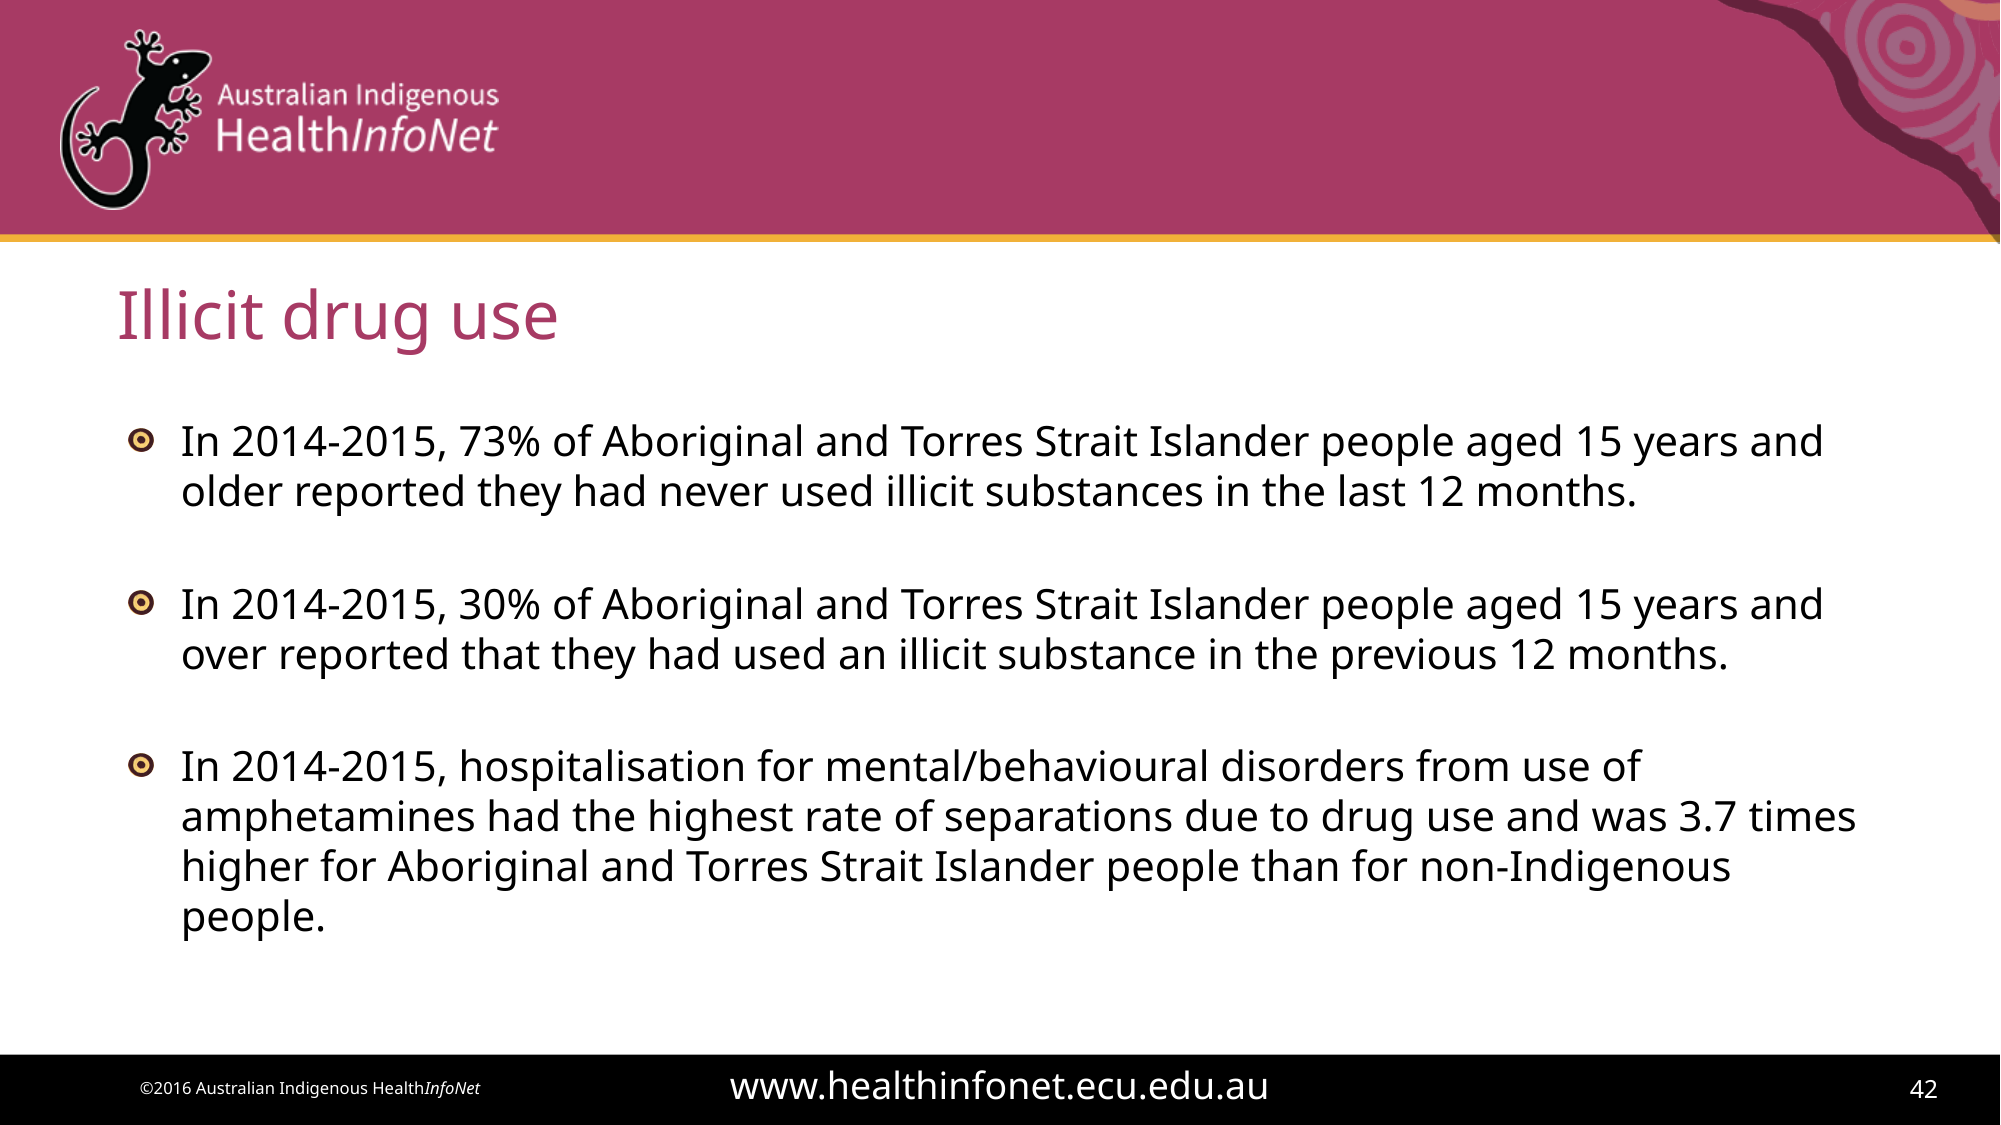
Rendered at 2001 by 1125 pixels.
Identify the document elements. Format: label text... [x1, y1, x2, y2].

picture [1673, 0, 2000, 279]
list In 2014-2015, 73% of Aboriginal and Torres Strait Islander people aged 15 years and older reported they had never used illicit substances in the last 12 months. In 2014-2015, 30% of Aboriginal and Torres Strait Islander people aged 15 years and over reported that they had used an illicit substance in the previous 12 months. In 2014-2015, hospitalisation for mental/behavioural disorders from use of amphetamines had the highest rate of separations due to drug use and was 3.7 times higher for Aboriginal and Torres Strait Islander people than for non-Indigenous people. [99, 399, 1901, 1051]
picture [128, 753, 154, 777]
picture [60, 29, 499, 210]
picture [128, 428, 154, 452]
title Illicit drug use [102, 249, 1900, 375]
picture [128, 590, 154, 615]
